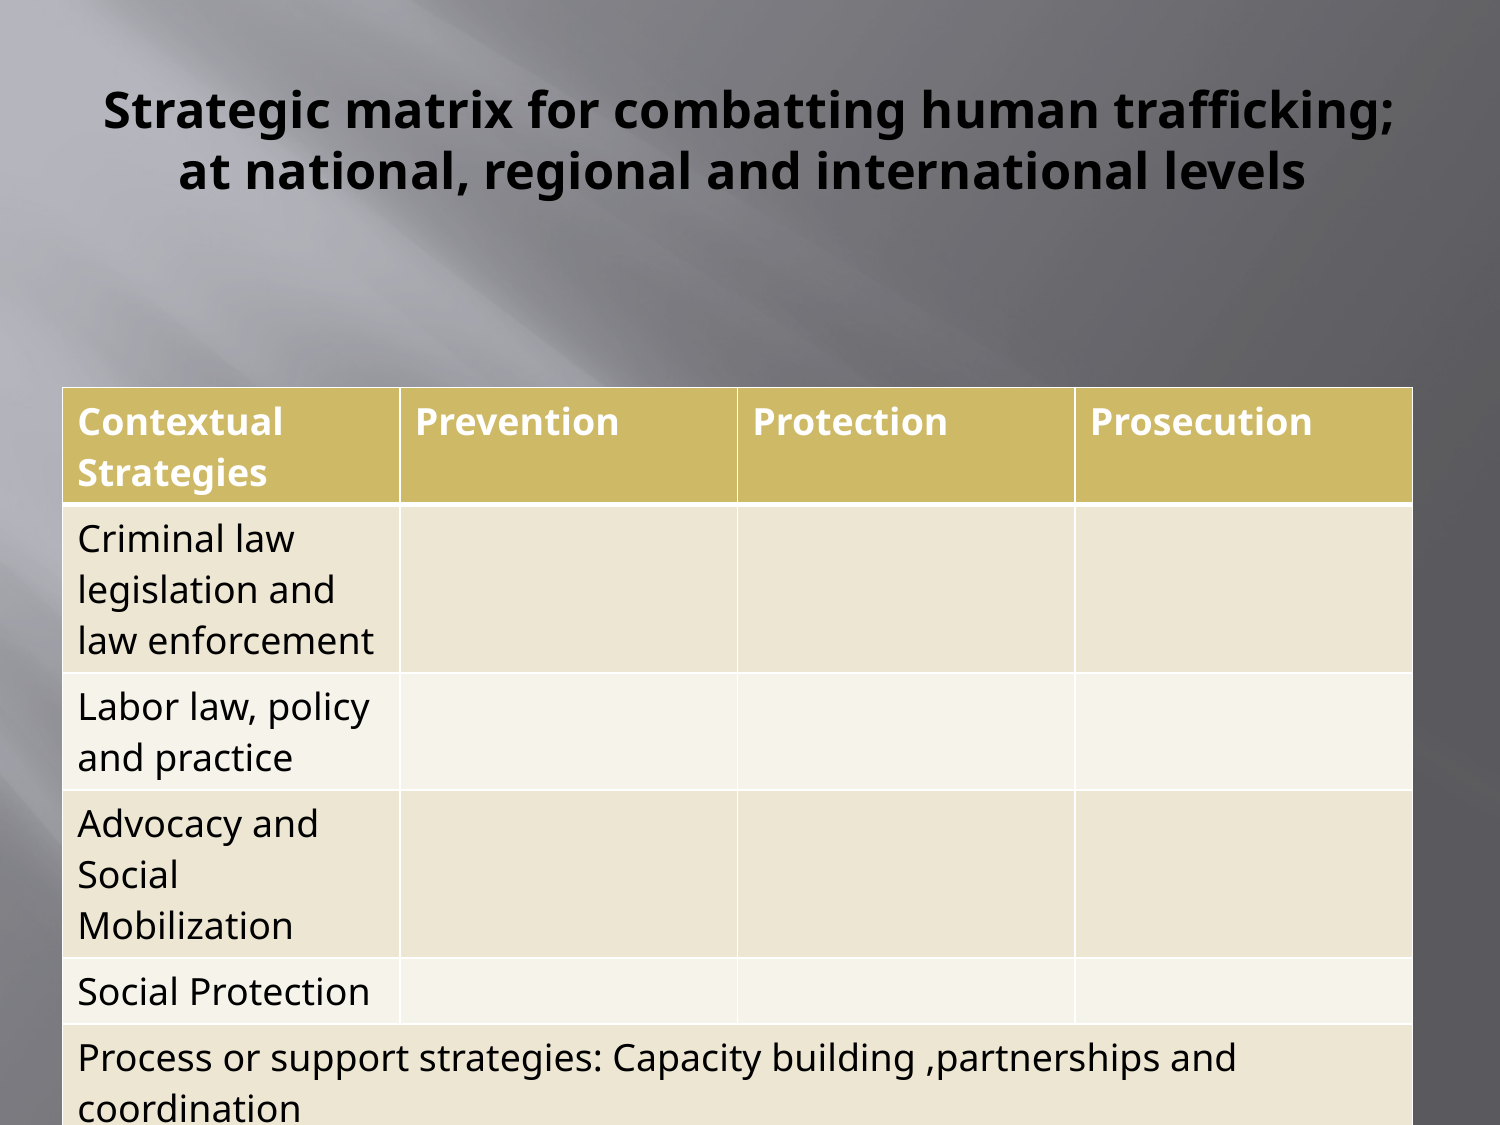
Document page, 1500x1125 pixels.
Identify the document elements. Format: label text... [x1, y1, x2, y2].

table_cell [401, 674, 737, 789]
table_header Protection [738, 388, 1074, 502]
table_cell [401, 507, 737, 672]
table_cell [401, 791, 737, 957]
table_cell Social Protection [63, 959, 399, 1023]
table_cell Labor law, policy and practice [63, 674, 399, 789]
table_cell [738, 507, 1074, 672]
table_cell Criminal law legislation and law enforcement [63, 507, 399, 672]
table_cell [738, 791, 1074, 957]
table_cell Process or support strategies: Capacity building ,partnerships and coordination [63, 1025, 1412, 1125]
table_cell [1076, 507, 1412, 672]
table_cell [738, 674, 1074, 789]
table_cell [1076, 959, 1412, 1023]
table_cell [738, 959, 1074, 1023]
table_cell Advocacy and Social Mobilization [63, 791, 399, 957]
table_header Prevention [401, 388, 737, 502]
table_cell [1076, 674, 1412, 789]
table_cell [1076, 791, 1412, 957]
table_header Contextual Strategies [63, 388, 399, 502]
table_cell [401, 959, 737, 1023]
table_header Prosecution [1076, 388, 1412, 502]
title Strategic matrix for combatting human trafficking; at national, regional and international levels [75, 45, 1425, 233]
